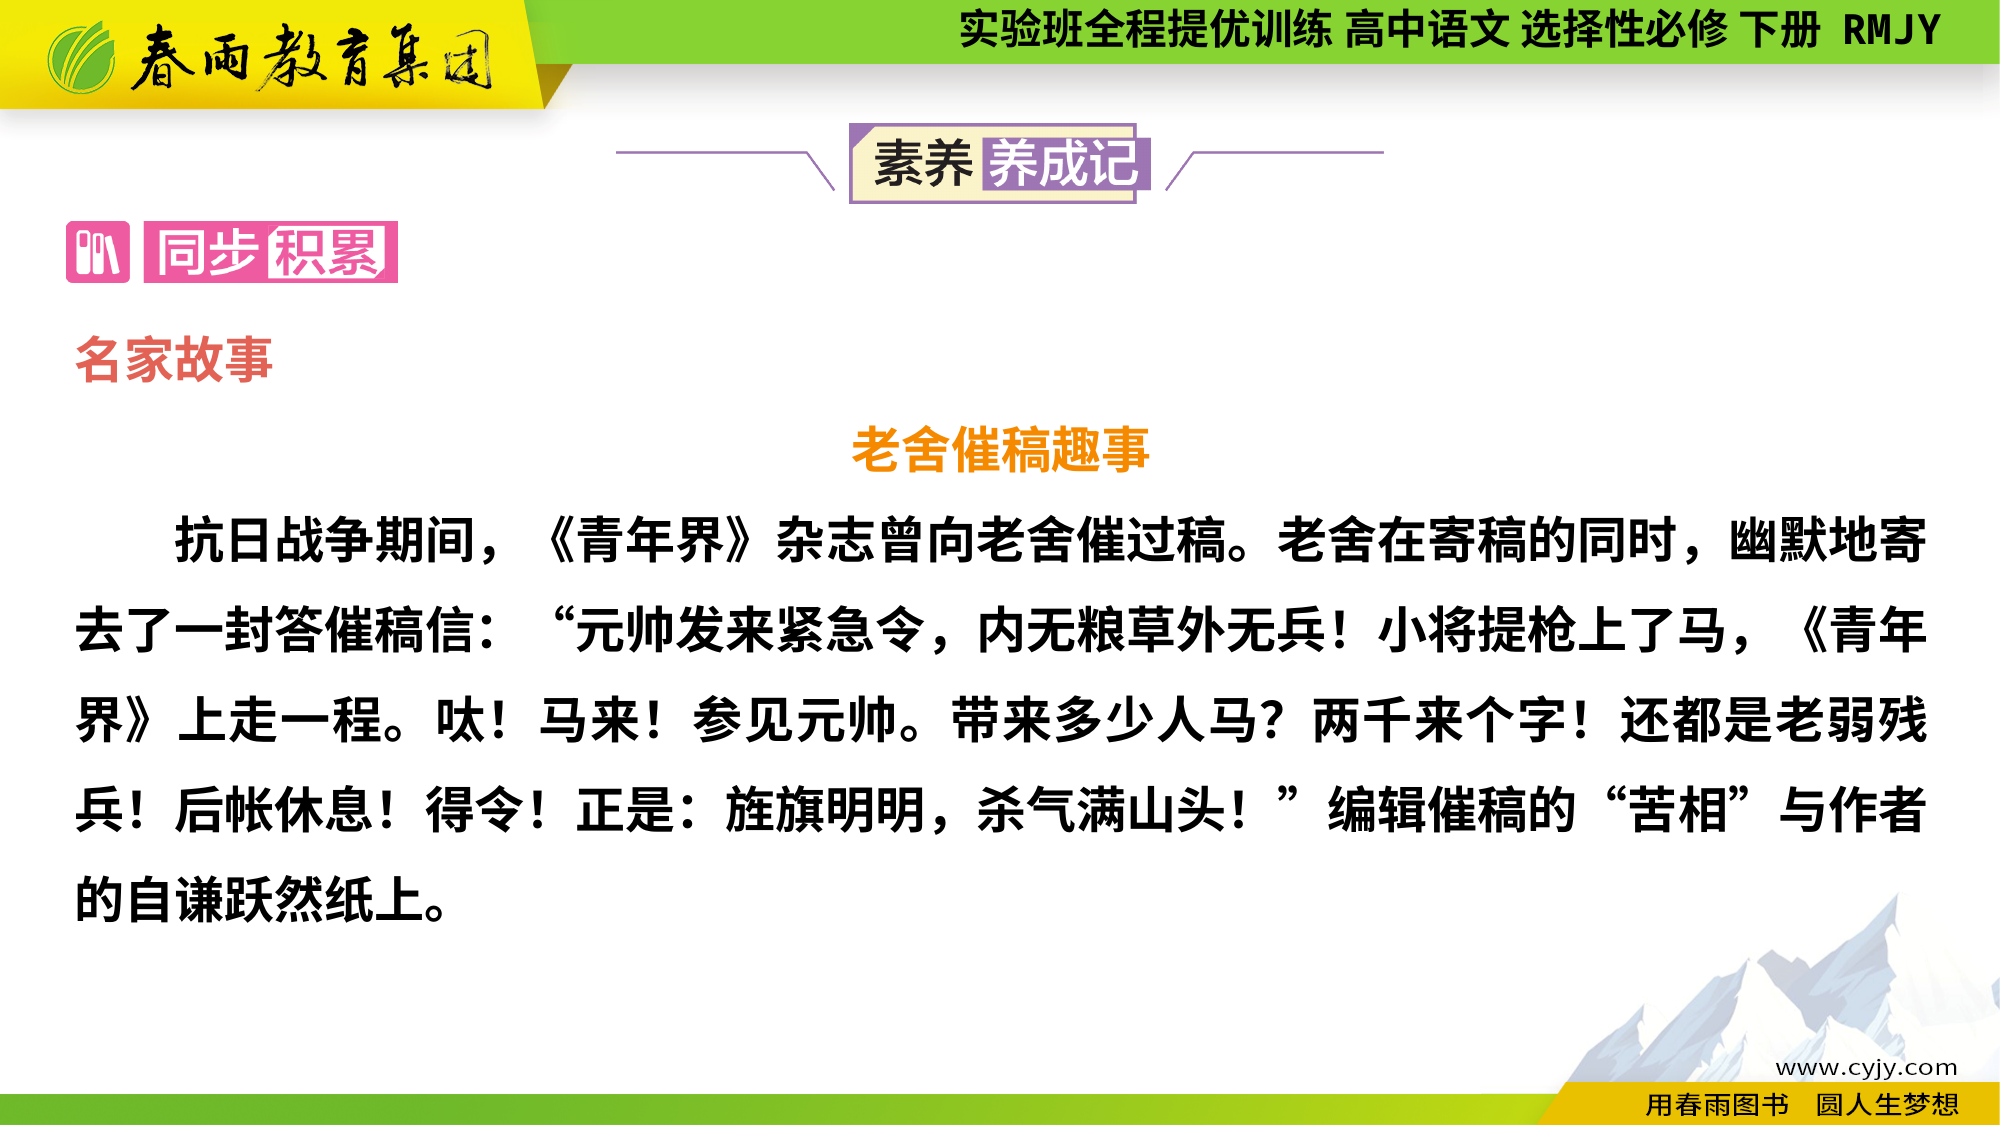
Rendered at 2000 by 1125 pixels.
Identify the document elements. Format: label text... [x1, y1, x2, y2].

list 名家故事 老舍催稿趣事 抗日战争期间，《青年界》杂志曾向老舍催过稿。老舍在寄稿的同时，幽默地寄去了一封答催稿信：“元帅发来紧急令，内无粮草外无兵！小将提枪上了马，《青年界》上走一程。呔！马来！参见元帅。带来多少人马？两千来个字！还都是老弱残兵！后帐休息！得令！正是：旌旗明明，杀气满山头！”编辑催稿的“苦相”与作者的自谦跃然纸上。 [59, 291, 1944, 943]
picture [0, 0, 2000, 1125]
